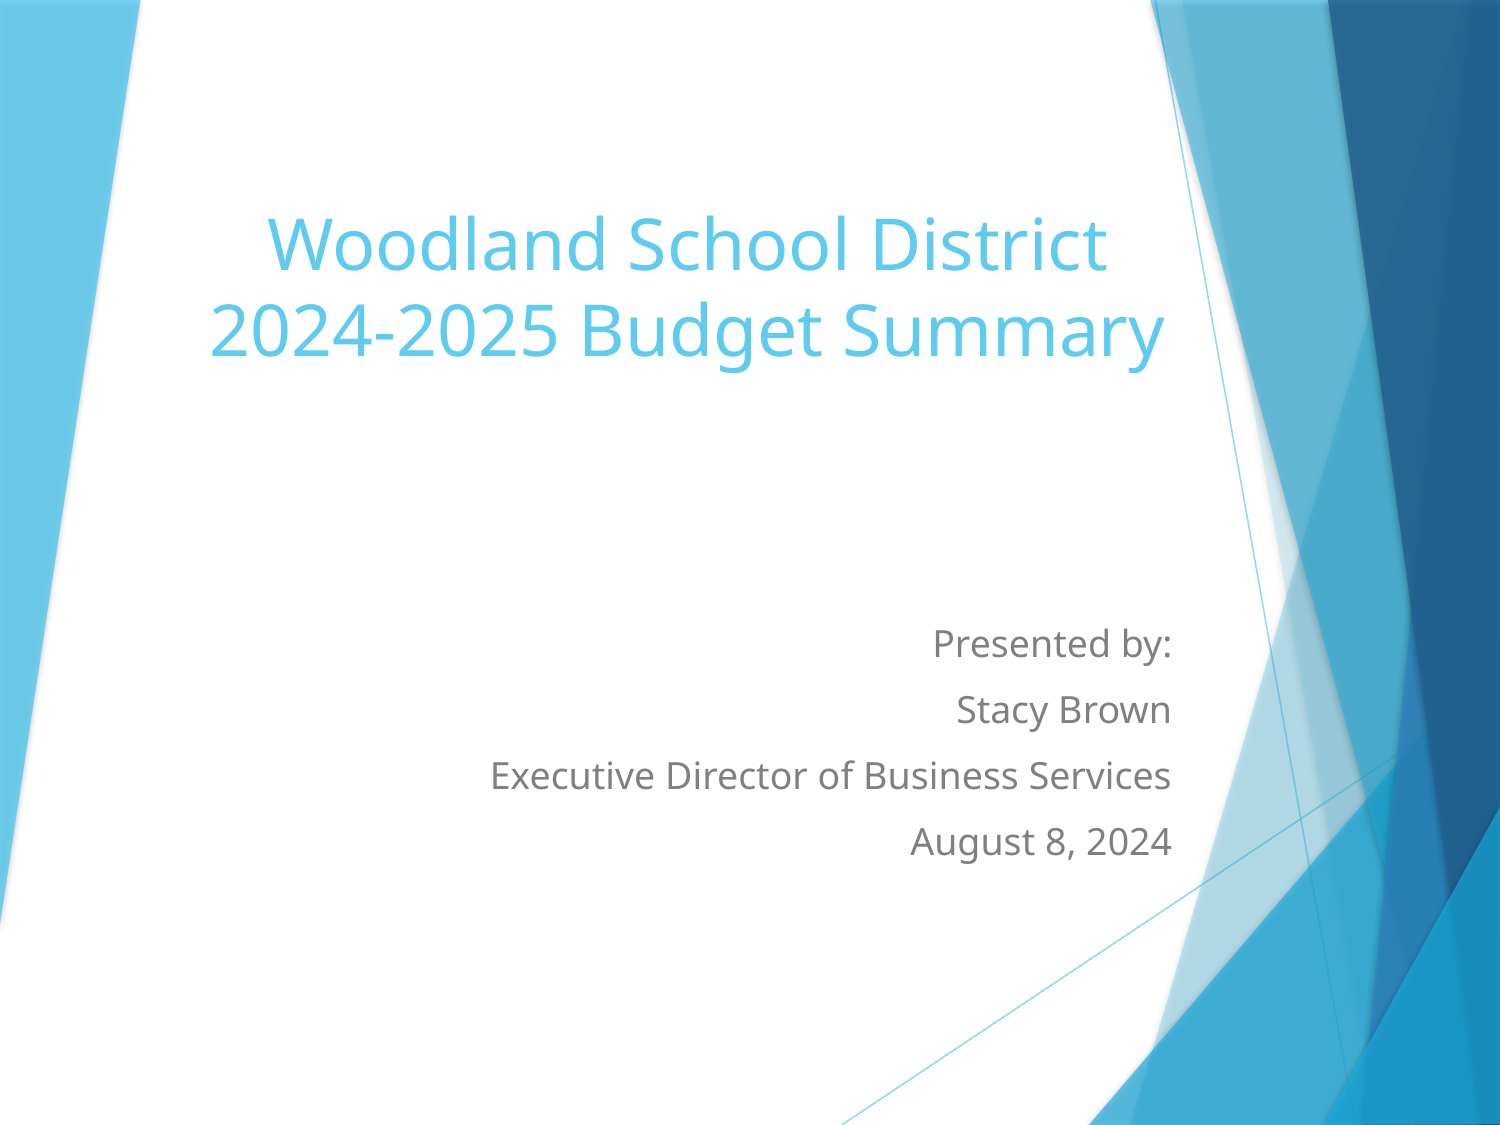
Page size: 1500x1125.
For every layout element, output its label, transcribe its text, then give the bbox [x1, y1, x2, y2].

subtitle Presented by: Stacy Brown Executive Director of Business Services August 8, 2024 [425, 612, 1188, 900]
title Woodland School District 2024-2025 Budget Summary [150, 137, 1225, 379]
